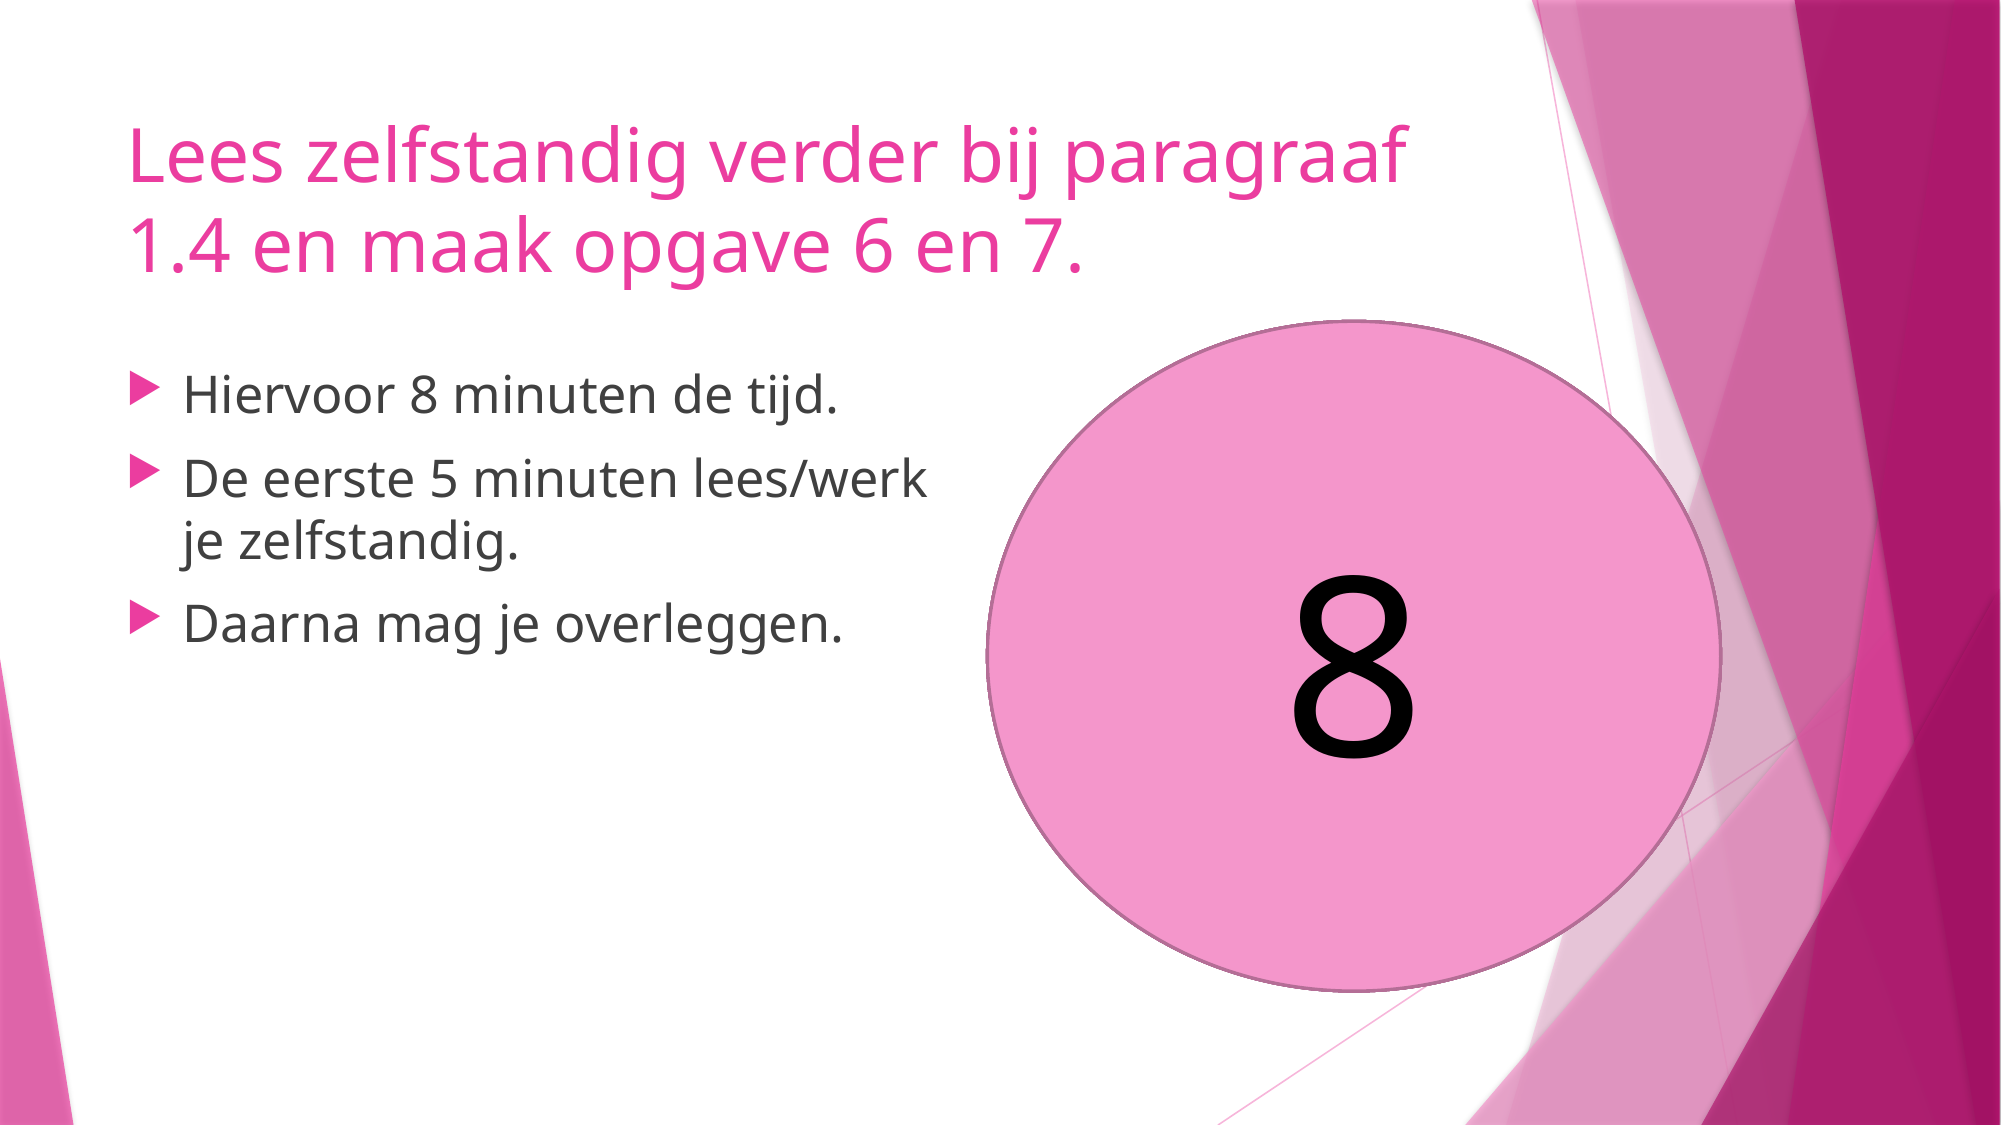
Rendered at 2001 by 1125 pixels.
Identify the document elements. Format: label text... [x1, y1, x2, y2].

text_box 8 [985, 319, 1723, 993]
title Lees zelfstandig verder bij paragraaf 1.4 en maak opgave 6 en 7. [111, 99, 1522, 317]
list Hiervoor 8 minuten de tijd. De eerste 5 minuten lees/werk je zelfstandig. Daarna mag je overleggen. [111, 354, 988, 992]
